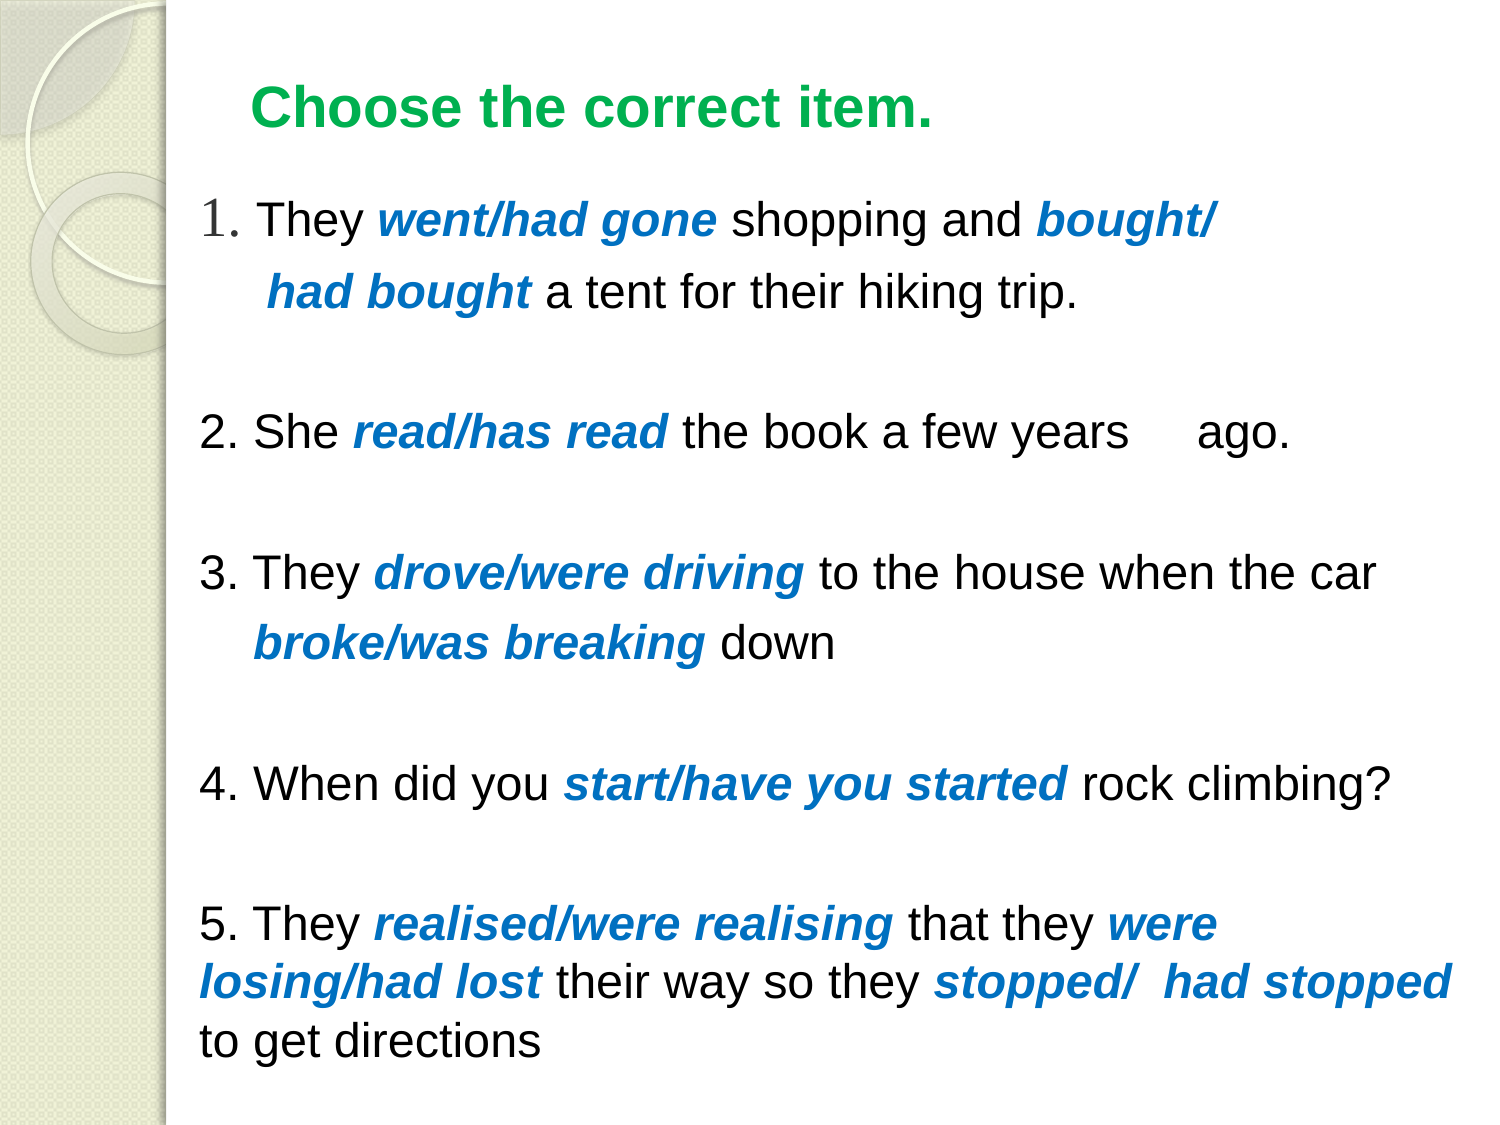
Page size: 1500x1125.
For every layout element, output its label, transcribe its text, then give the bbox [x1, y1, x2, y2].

title Choose the correct item. [235, 45, 1466, 172]
list 1. They went/had gone shopping and bought/ had bought a tent for their hiking trip. 2. She read/has read the book a few years ago. 3. They drove/were driving to the house when the car broke/was breaking down 4. When did you start/have you started rock climbing? 5. They realised/were realising that they were losing/had lost their way so they stopped/ had stopped to get directions [171, 172, 1471, 1083]
